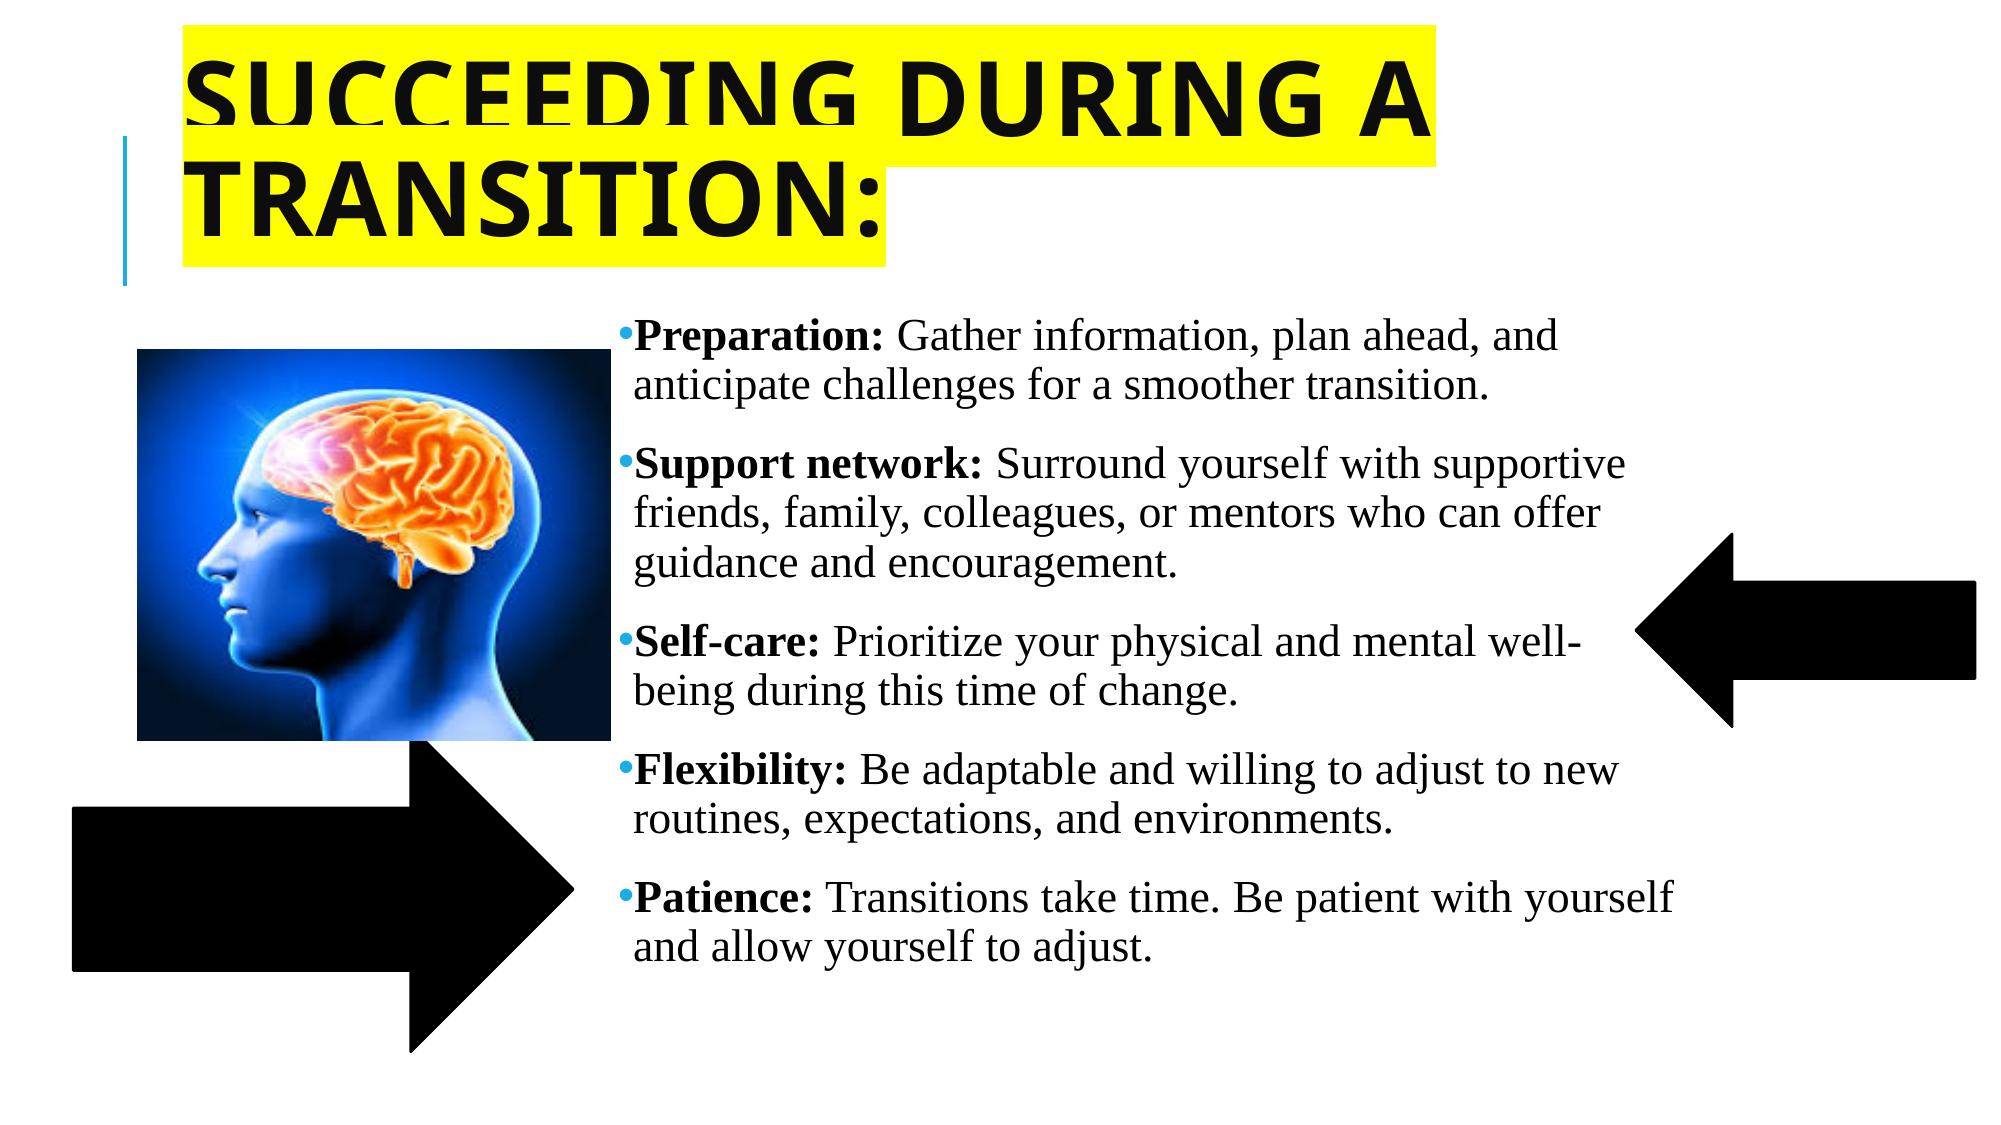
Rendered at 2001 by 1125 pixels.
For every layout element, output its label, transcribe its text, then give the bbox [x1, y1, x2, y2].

text_box [71, 751, 575, 1053]
picture [137, 348, 611, 742]
title Succeeding during a transition: [168, 96, 1763, 342]
list Preparation: Gather information, plan ahead, and anticipate challenges for a smoother transition. Support network: Surround yourself with supportive friends, family, colleagues, or mentors who can offer guidance and encouragement. Self-care: Prioritize your physical and mental well-being during this time of change. Flexibility: Be adaptable and willing to adjust to new routines, expectations, and environments. Patience: Transitions take time. Be patient with yourself and allow yourself to adjust. [610, 303, 1688, 1035]
text_box [1634, 532, 1977, 728]
